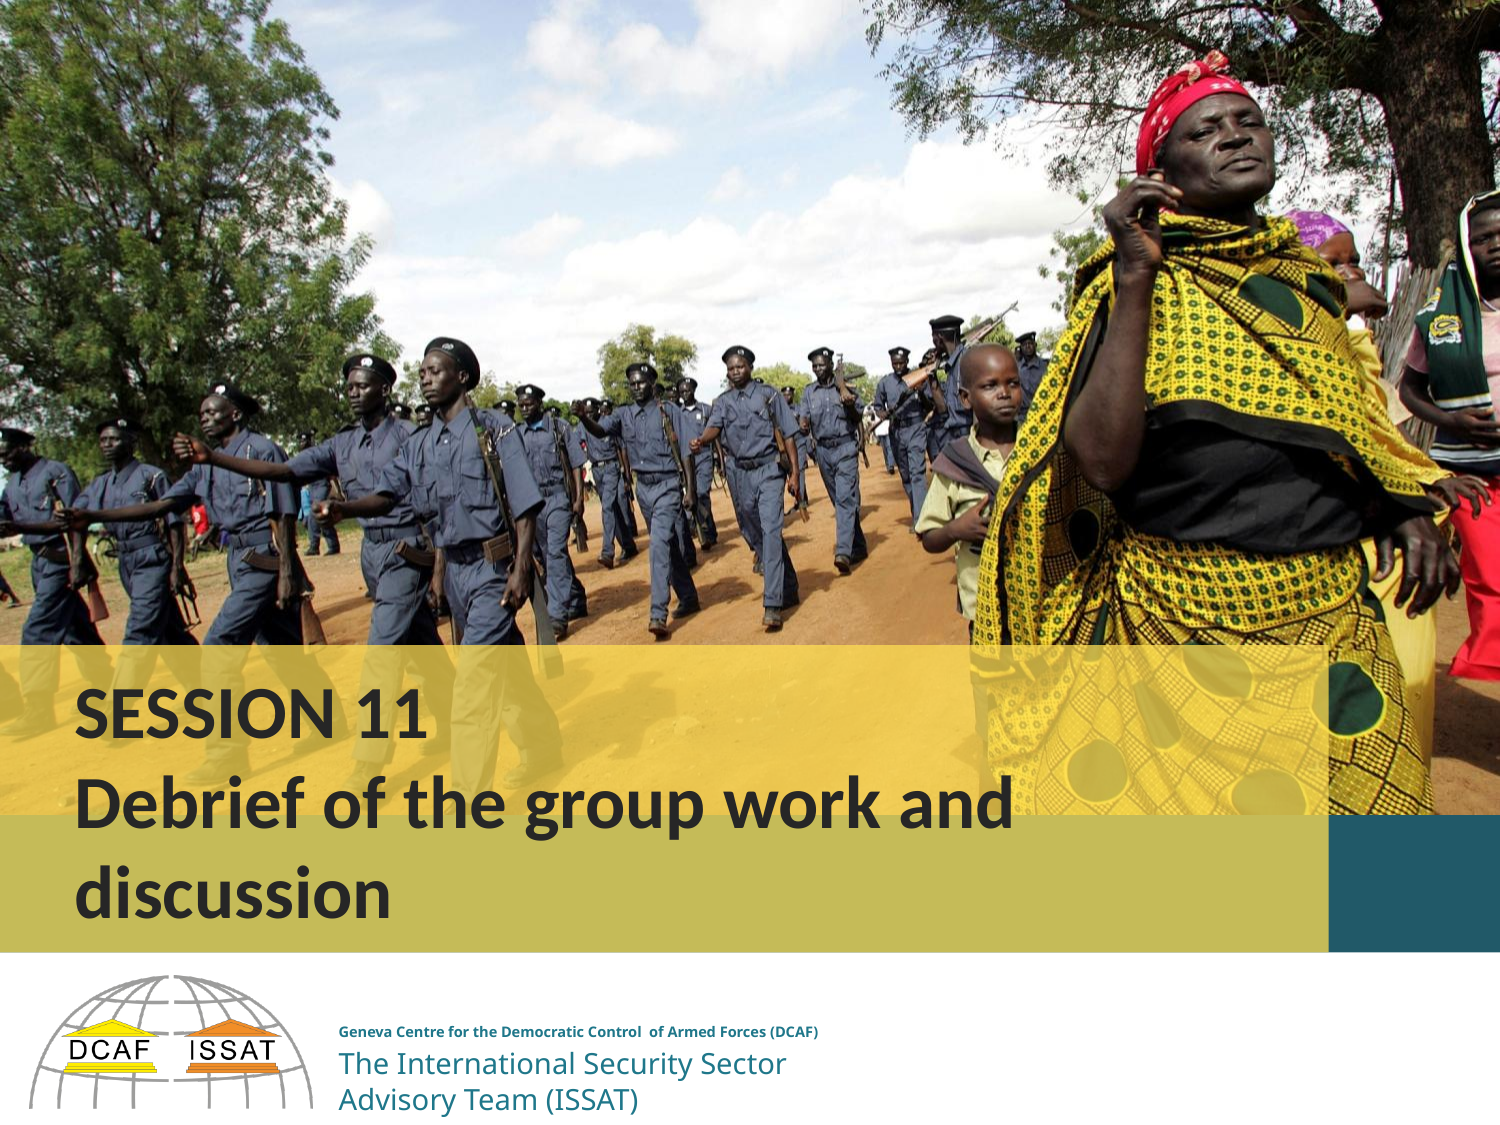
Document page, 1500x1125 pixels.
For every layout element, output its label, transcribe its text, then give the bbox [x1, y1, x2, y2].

picture [29, 975, 313, 1109]
title SESSION 11 Debrief of the group work and discussion [0, 645, 1329, 953]
picture [0, 0, 1500, 815]
